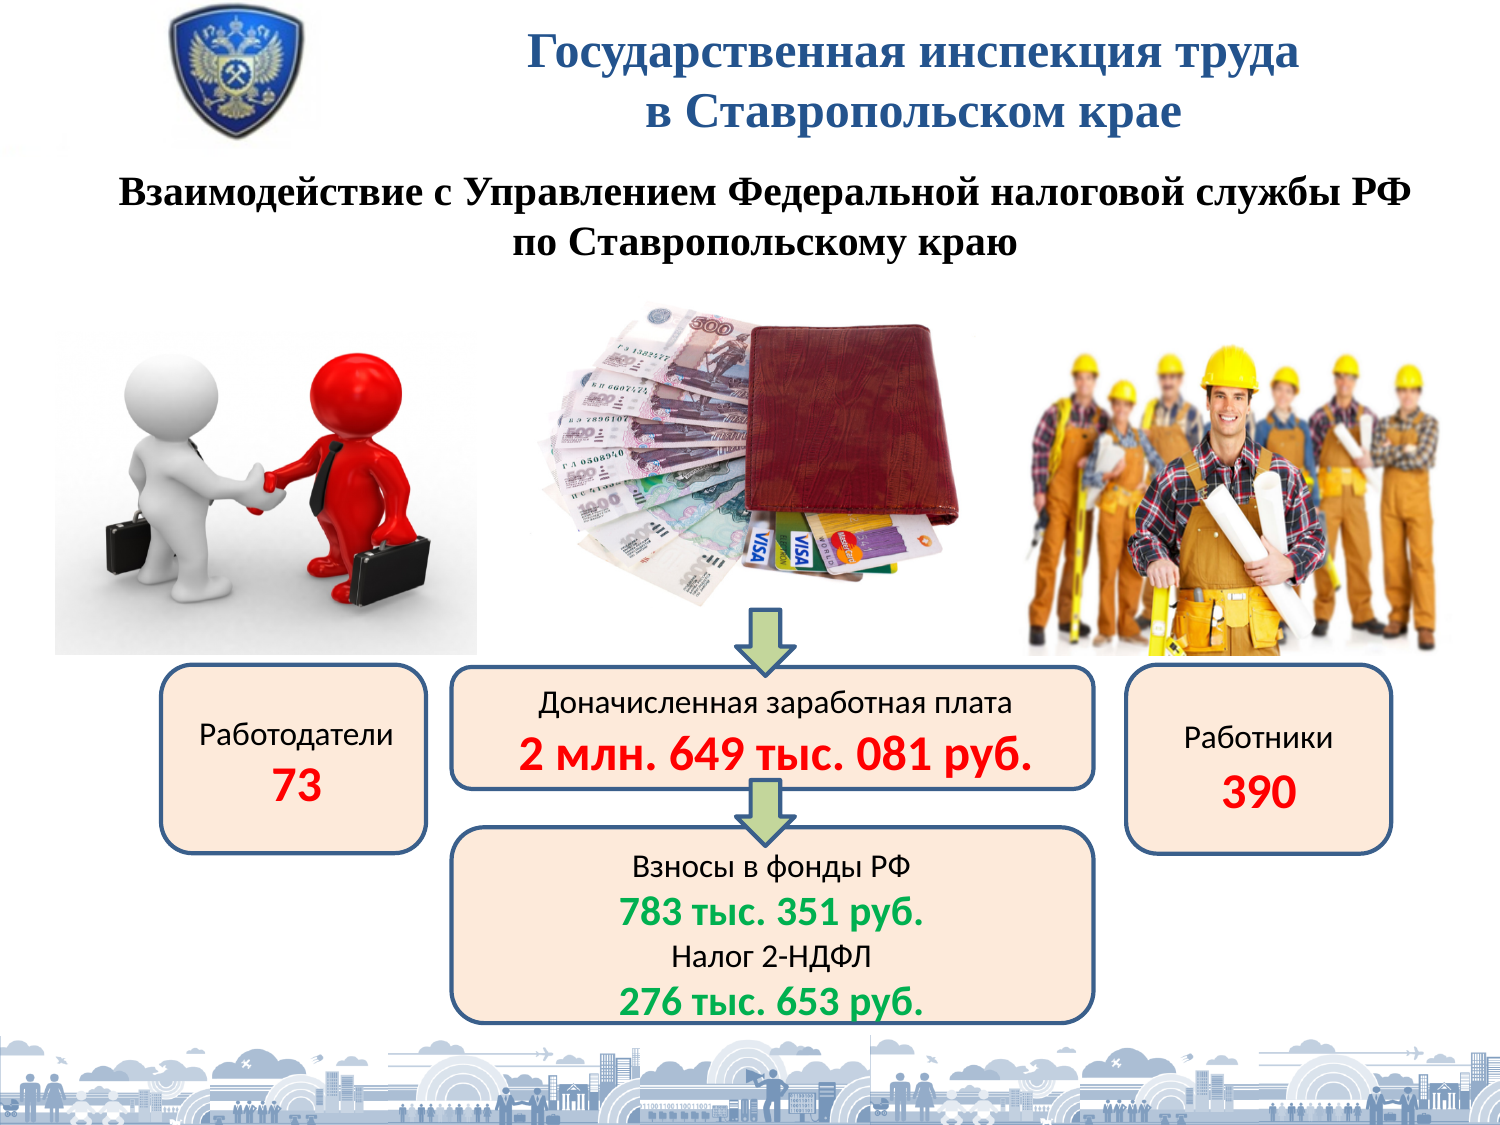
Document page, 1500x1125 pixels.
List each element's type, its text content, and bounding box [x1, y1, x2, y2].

text_box Работодатели 73 [176, 704, 418, 820]
text_box [1124, 665, 1394, 856]
text_box Государственная инспекция труда в Ставропольском крае [477, 10, 1500, 145]
text_box [733, 637, 797, 679]
text_box [780, 825, 1096, 1024]
picture [1014, 332, 1460, 656]
text_box [449, 825, 751, 1023]
picture [55, 331, 477, 655]
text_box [0, 1035, 1500, 1125]
text_box [733, 777, 797, 849]
text_box Работники 390 [1138, 691, 1380, 826]
text_box Взносы в фонды РФ 783 тыс. 351 руб. Налог 2-НДФЛ 276 тыс. 653 руб. [472, 836, 1071, 1032]
text_box Взаимодействие с Управлением Федеральной налоговой службы РФ по Ставропольскому краю [92, 156, 1439, 272]
text_box [158, 663, 429, 856]
picture [0, 0, 473, 157]
text_box Доначисленная заработная плата 2 млн. 649 тыс. 081 руб. [476, 672, 1076, 788]
text_box [774, 664, 1096, 792]
picture [514, 275, 978, 629]
text_box [449, 664, 757, 792]
